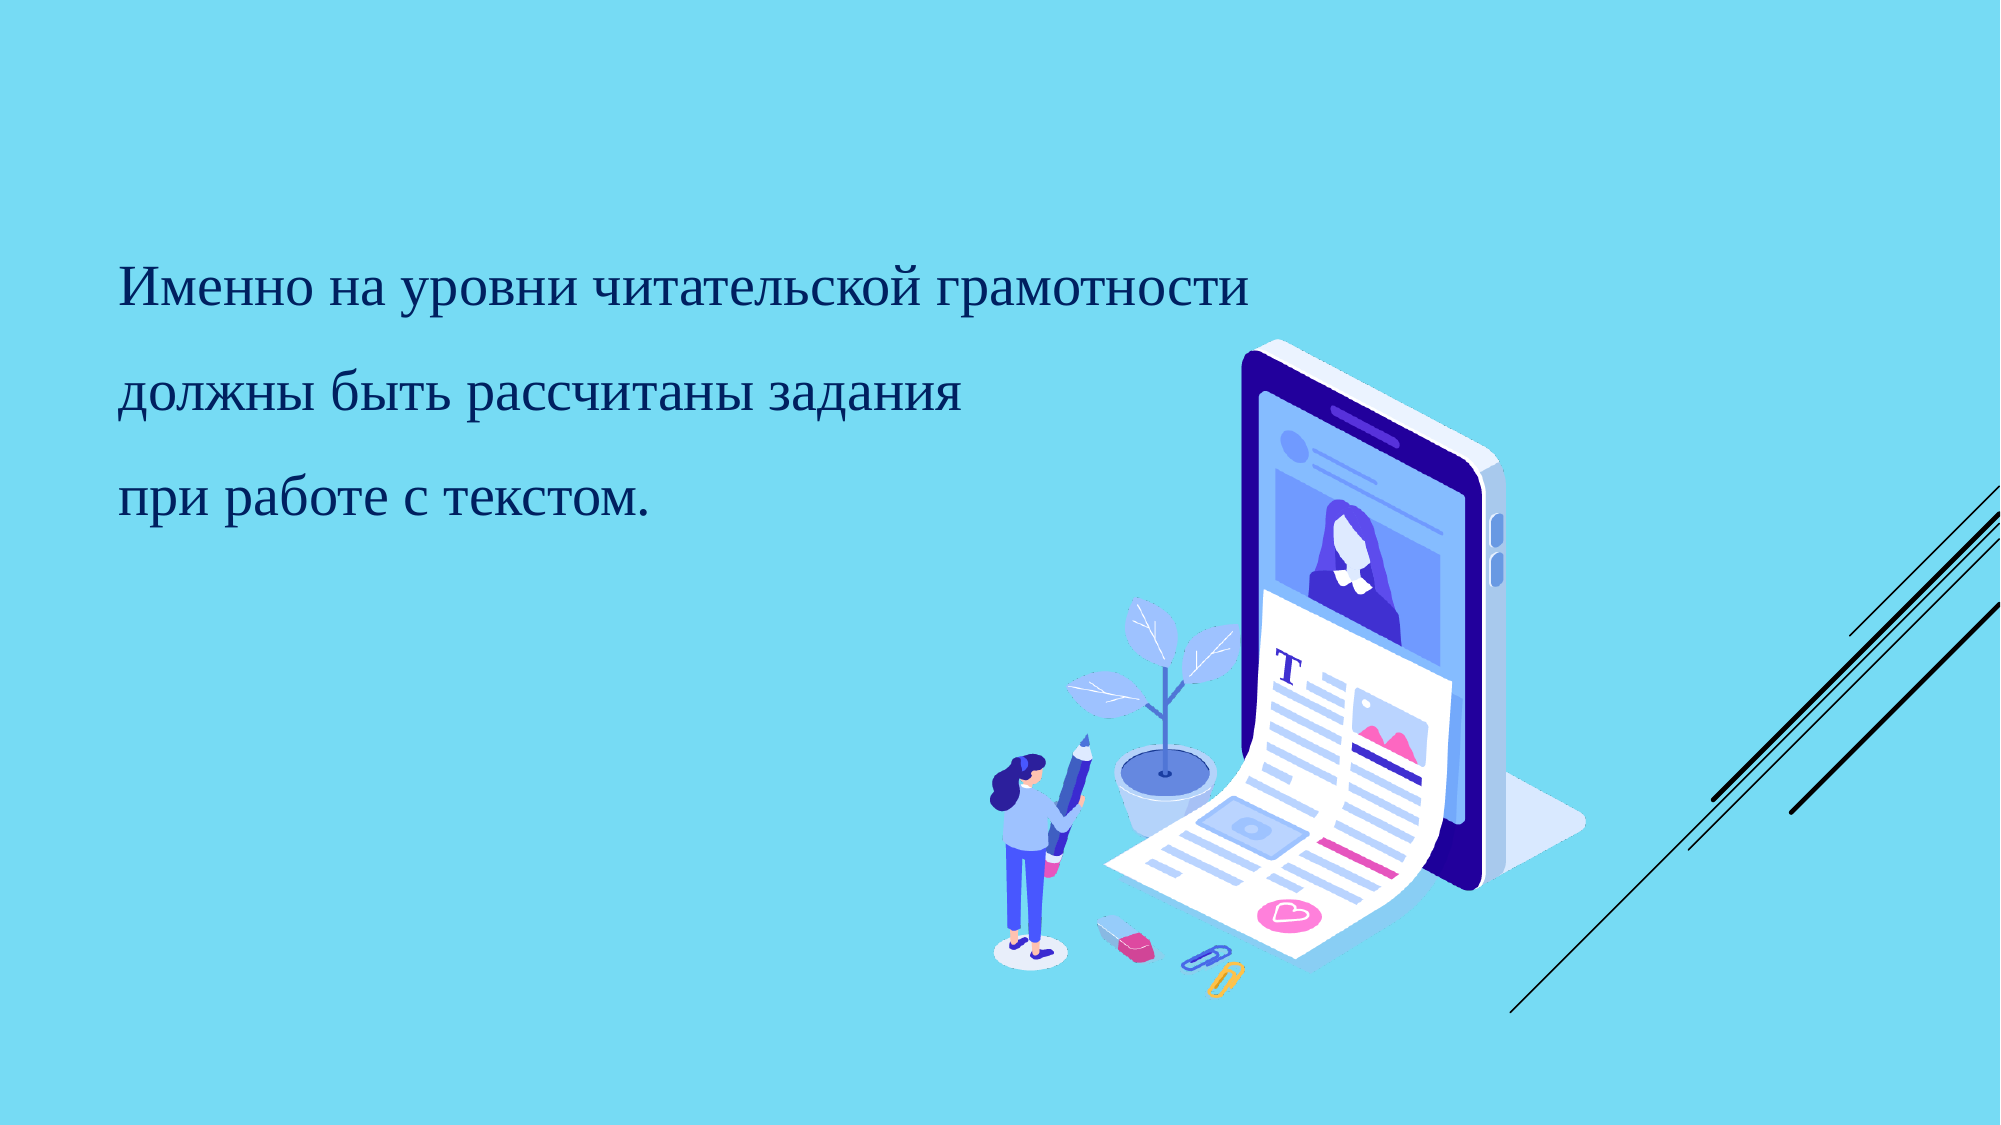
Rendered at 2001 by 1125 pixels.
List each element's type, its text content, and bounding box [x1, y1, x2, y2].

picture [990, 339, 1587, 1001]
text_box Именно на уровни читательской грамотности должны быть рассчитаны задания при работе с текстом. [103, 205, 1820, 605]
